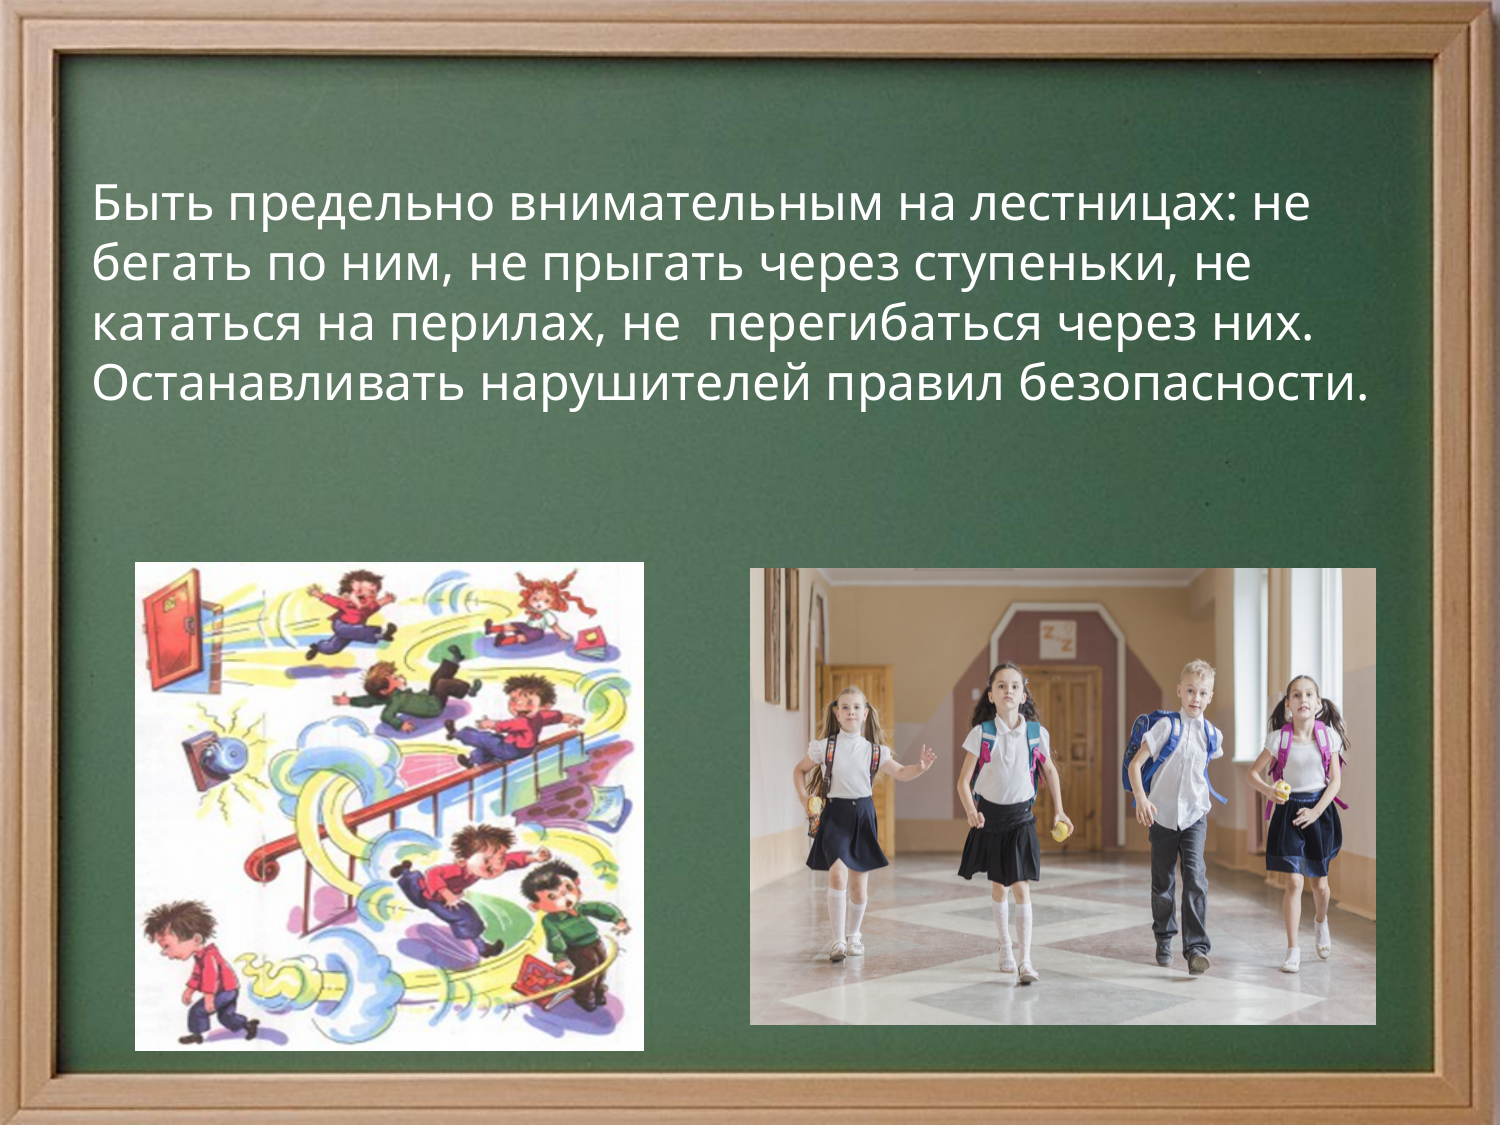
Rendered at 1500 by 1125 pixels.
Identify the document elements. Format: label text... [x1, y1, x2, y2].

title Быть предельно внимательным на лестницах: не бегать по ним, не прыгать через ступеньки, не кататься на перилах, не перегибаться через них. Останавливать нарушителей правил безопасности. [76, 42, 1427, 539]
picture [0, 0, 1500, 1125]
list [135, 562, 644, 1051]
